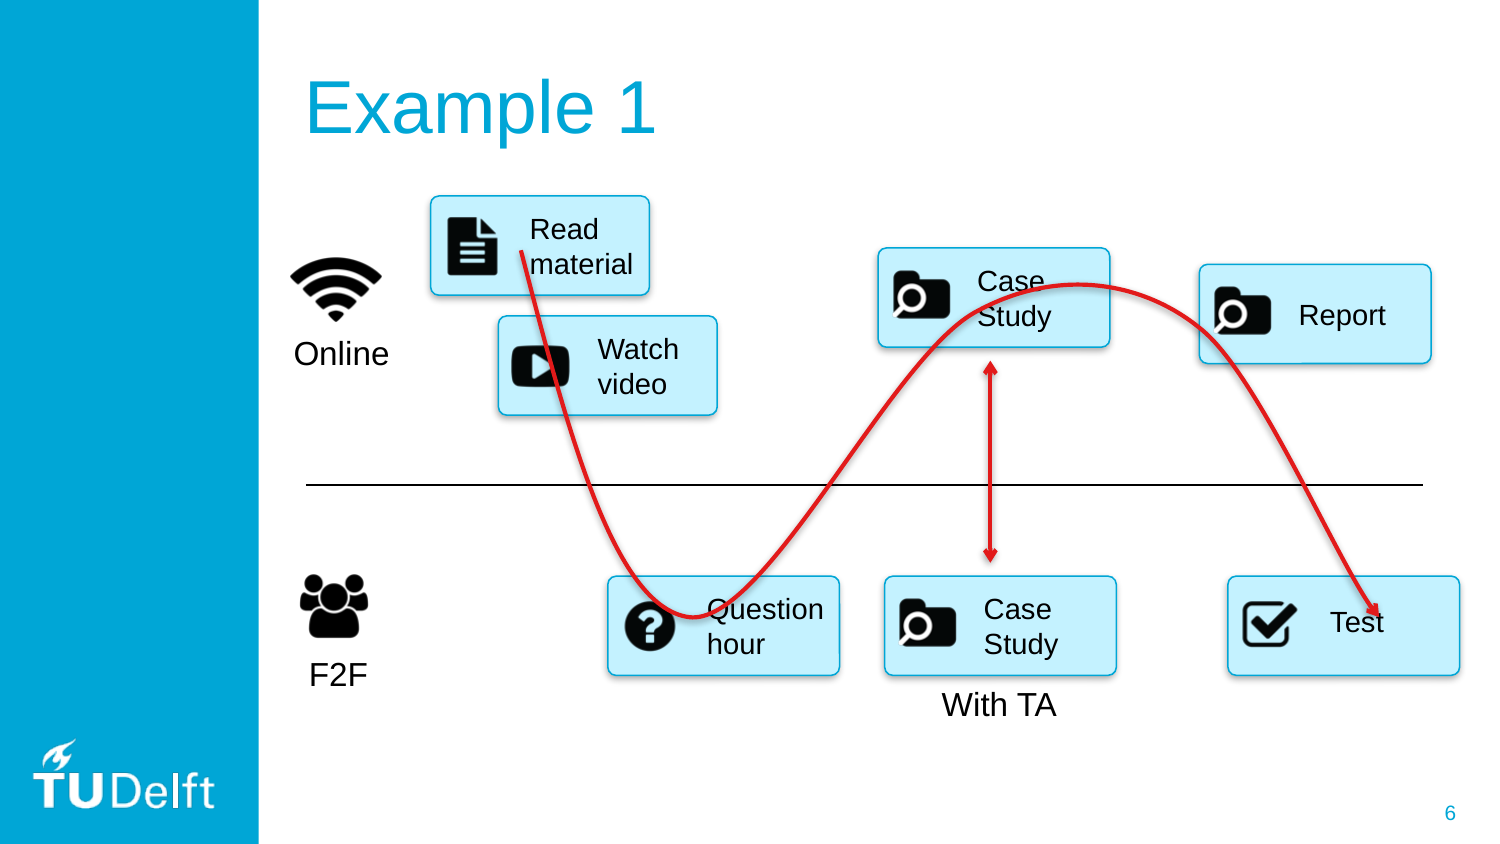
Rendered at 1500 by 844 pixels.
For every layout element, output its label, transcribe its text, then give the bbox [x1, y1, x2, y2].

picture [288, 562, 382, 656]
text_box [430, 195, 650, 296]
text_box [1227, 575, 1463, 676]
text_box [877, 247, 1111, 348]
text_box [1199, 264, 1432, 364]
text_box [498, 315, 718, 416]
text_box [532, 304, 670, 314]
text_box F2F [294, 662, 383, 701]
text_box [1088, 493, 1354, 574]
text_box [590, 493, 826, 574]
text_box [607, 575, 840, 676]
text_box With TA [926, 684, 1073, 731]
title Example 1 [289, 33, 1455, 175]
text_box Online [278, 324, 405, 380]
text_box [884, 575, 1117, 676]
picture [288, 245, 384, 341]
text_box [566, 286, 1306, 484]
